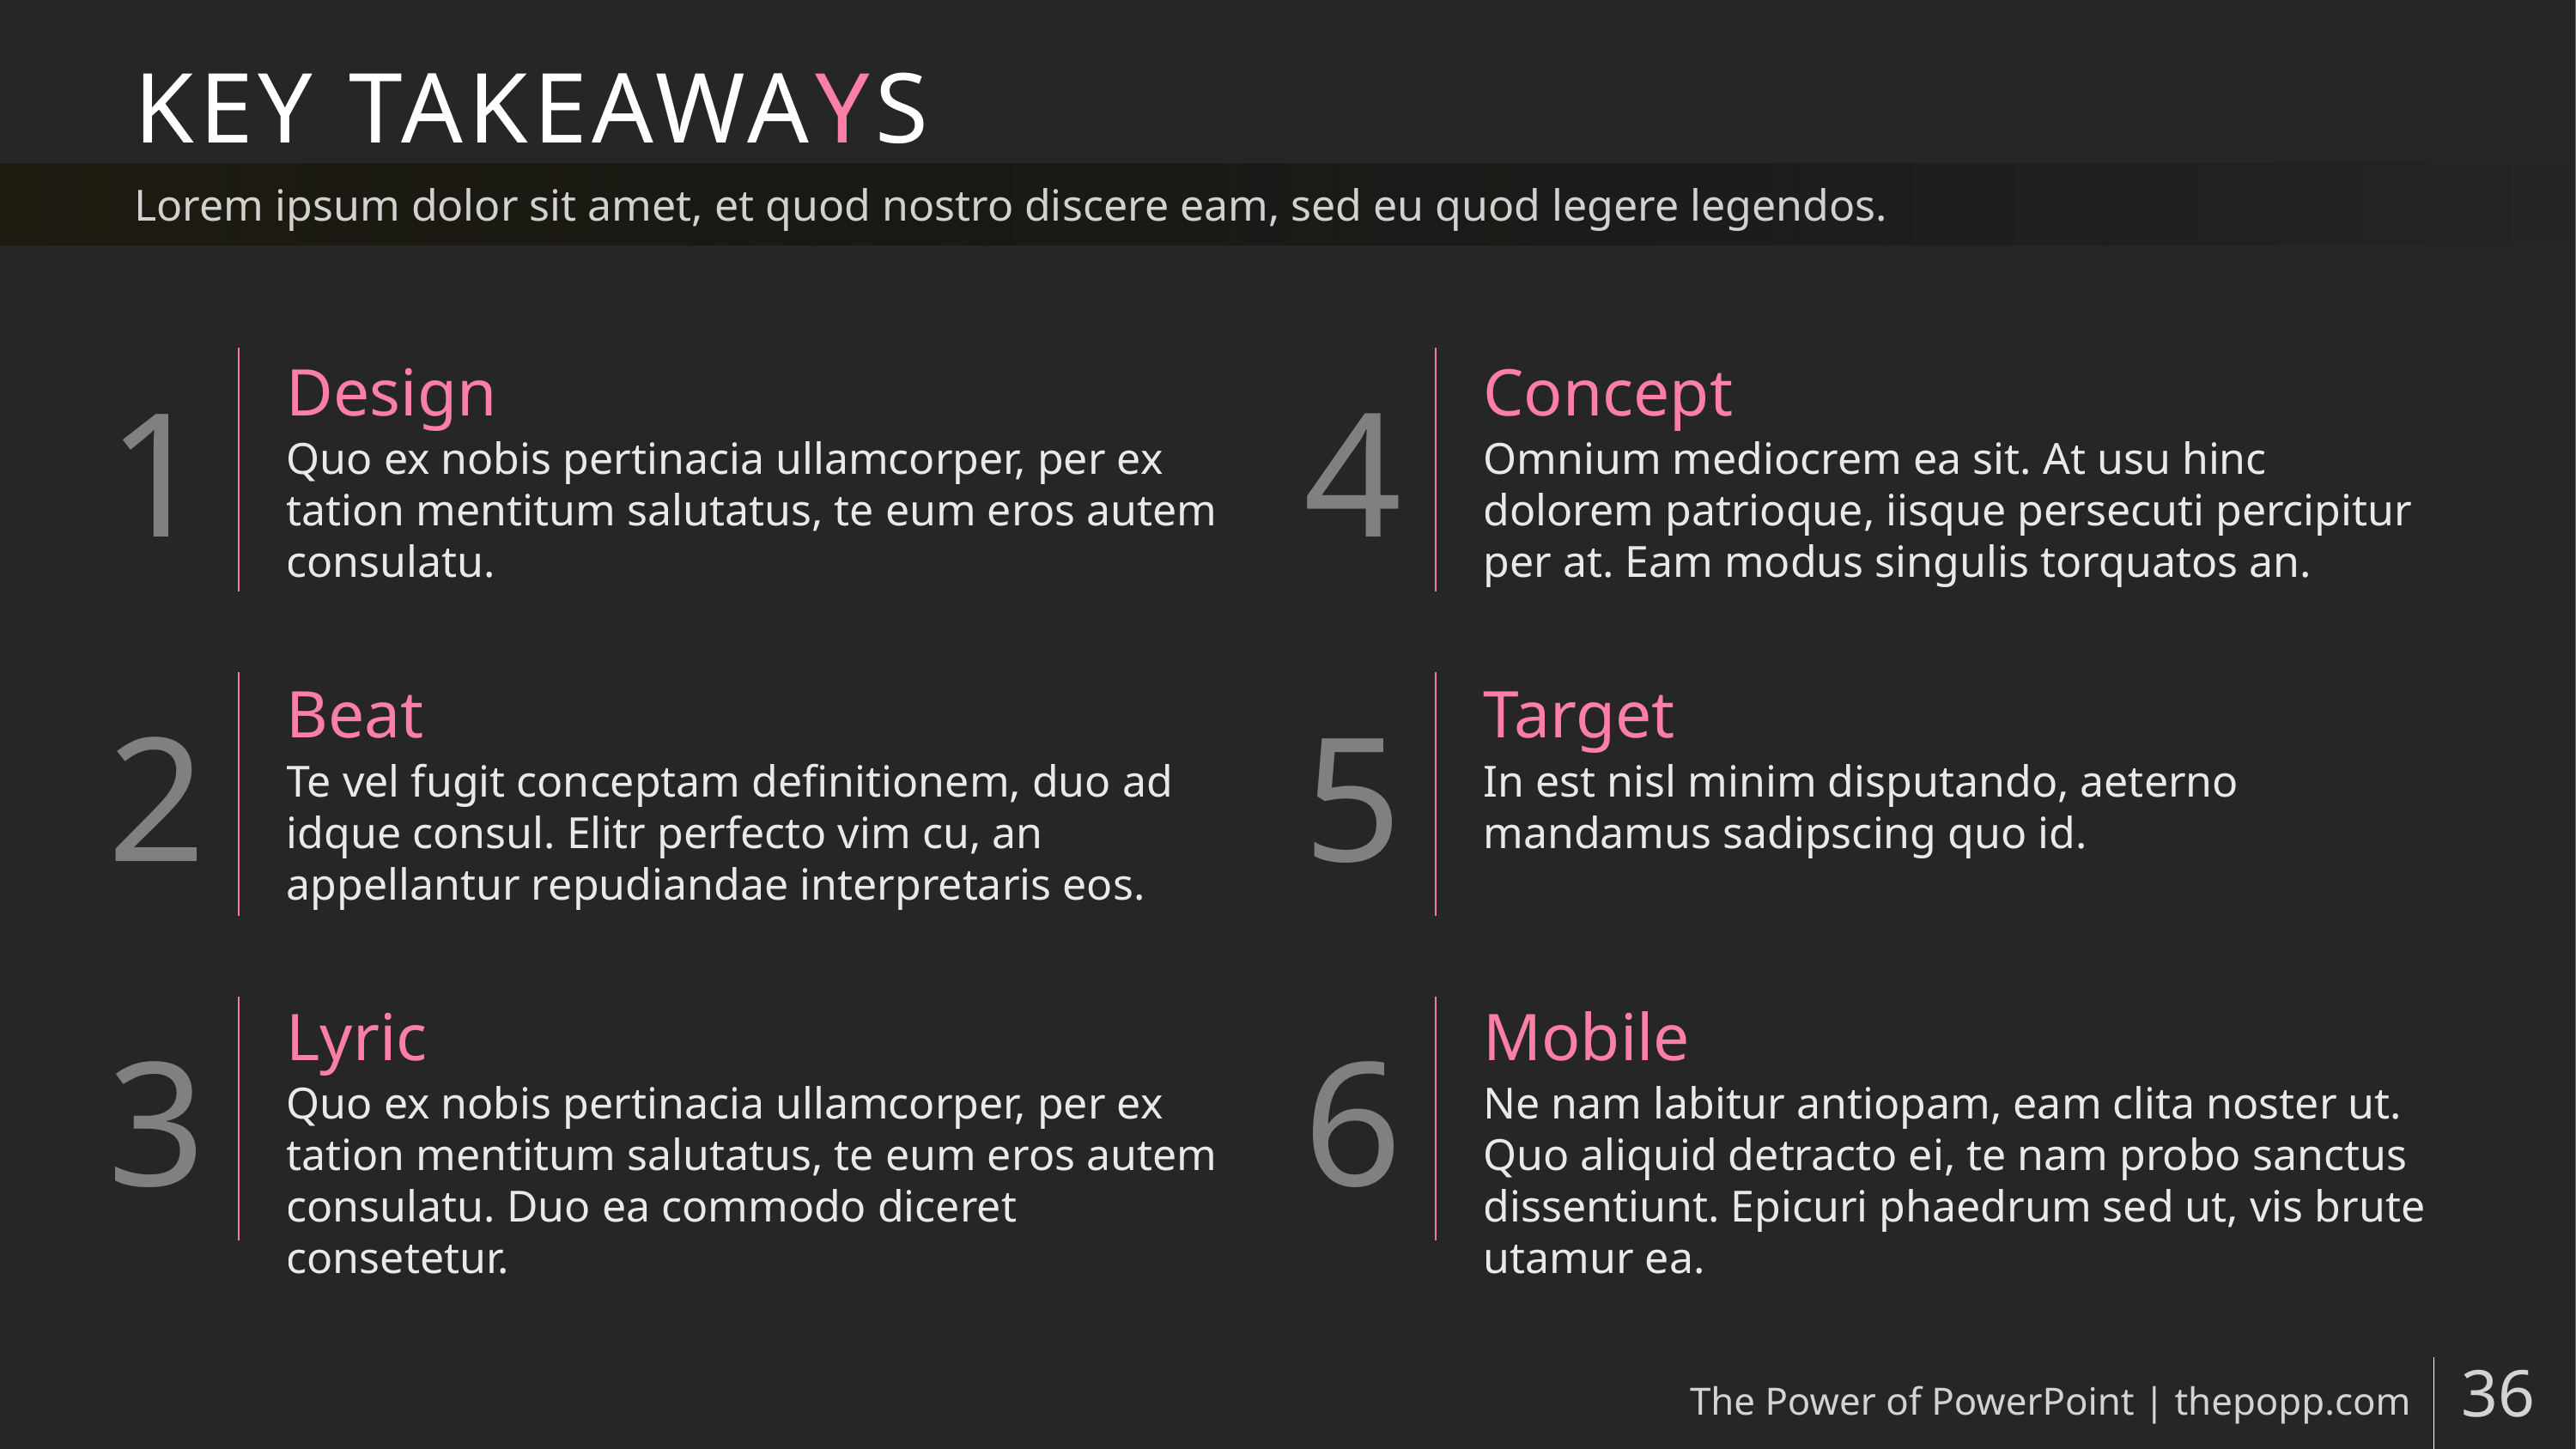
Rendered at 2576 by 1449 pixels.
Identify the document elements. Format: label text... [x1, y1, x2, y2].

list In est nisl minim disputando, aeterno mandamus sadipscing quo id. [1460, 742, 2465, 931]
title KEY TAKEAWAYS [111, 0, 2430, 174]
list Mobile [1460, 962, 2465, 1064]
list Lyric [263, 962, 1268, 1064]
list Lorem ipsum dolor sit amet, et quod nostro discere eam, sed eu quod legere legendos. [111, 167, 2404, 248]
list Ne nam labitur antiopam, eam clita noster ut. Quo aliquid detracto ei, te nam probo sanctus dissentiunt. Epicuri phaedrum sed ut, vis brute utamur ea. [1460, 1064, 2465, 1252]
footer The Power of PowerPoint | thepopp.com [922, 1356, 2434, 1434]
list Omnium mediocrem ea sit. At usu hinc dolorem patrioque, iisque persecuti percipitur per at. Eam modus singulis torquatos an. [1460, 420, 2465, 609]
slide_number 36 [2438, 1357, 2576, 1434]
list Target [1460, 640, 2465, 742]
list Beat [263, 640, 1268, 742]
list Quo ex nobis pertinacia ullamcorper, per ex tation mentitum salutatus, te eum eros autem consulatu. [263, 420, 1268, 609]
list Design [263, 318, 1268, 420]
list Te vel fugit conceptam definitionem, duo ad idque consul. Elitr perfecto vim cu, an appellantur repudiandae interpretaris eos. [263, 742, 1268, 931]
list Quo ex nobis pertinacia ullamcorper, per ex tation mentitum salutatus, te eum eros autem consulatu. Duo ea commodo diceret consetetur. [263, 1064, 1268, 1252]
list Concept [1460, 318, 2465, 420]
